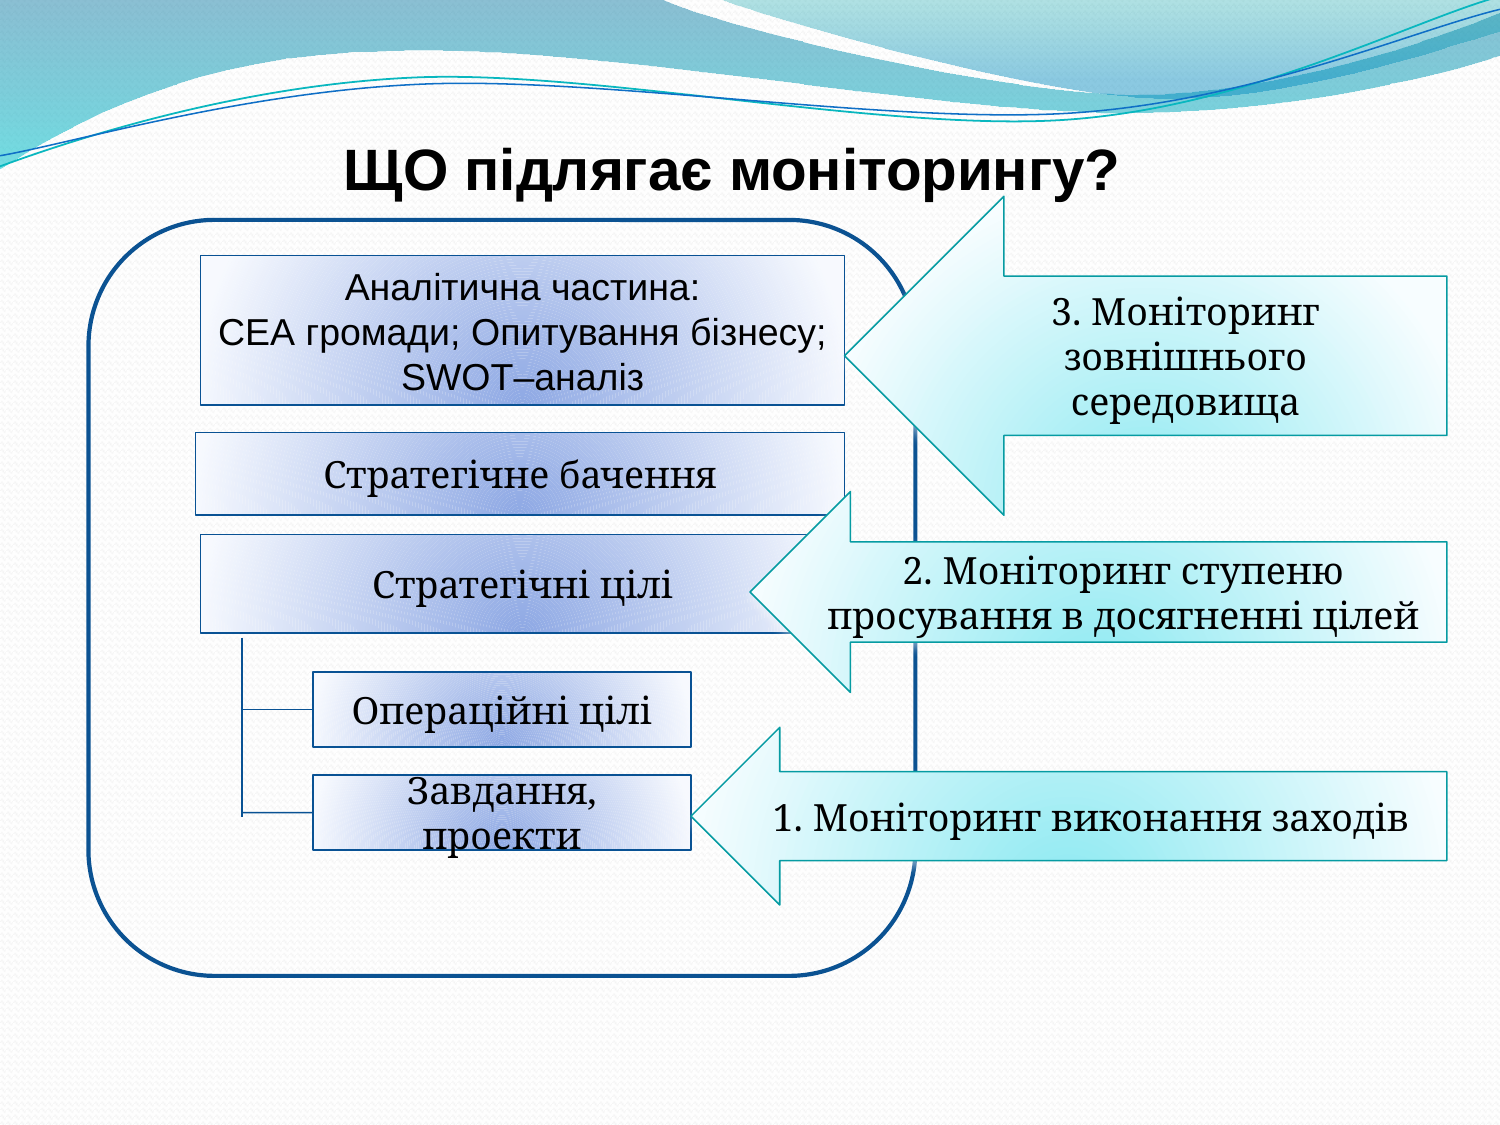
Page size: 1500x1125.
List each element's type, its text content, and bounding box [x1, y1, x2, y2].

text_box Завдання, проекти [312, 774, 692, 851]
text_box Стратегічне бачення [195, 432, 845, 516]
text_box Аналітична частина: СЕА громади; Опитування бізнесу; SWOT–аналіз [200, 255, 845, 406]
text_box [86, 217, 918, 978]
text_box Стратегічні цілі [200, 534, 802, 634]
text_box 2. Моніторинг ступеню просування в досягненні цілей [749, 490, 1448, 694]
text_box Операційні цілі [312, 671, 692, 748]
text_box 3. Моніторинг зовнішнього середовища [843, 195, 1448, 516]
text_box 1. Моніторинг виконання заходів [690, 726, 1448, 906]
list ЩО підлягає моніторингу? [29, 54, 1436, 1038]
